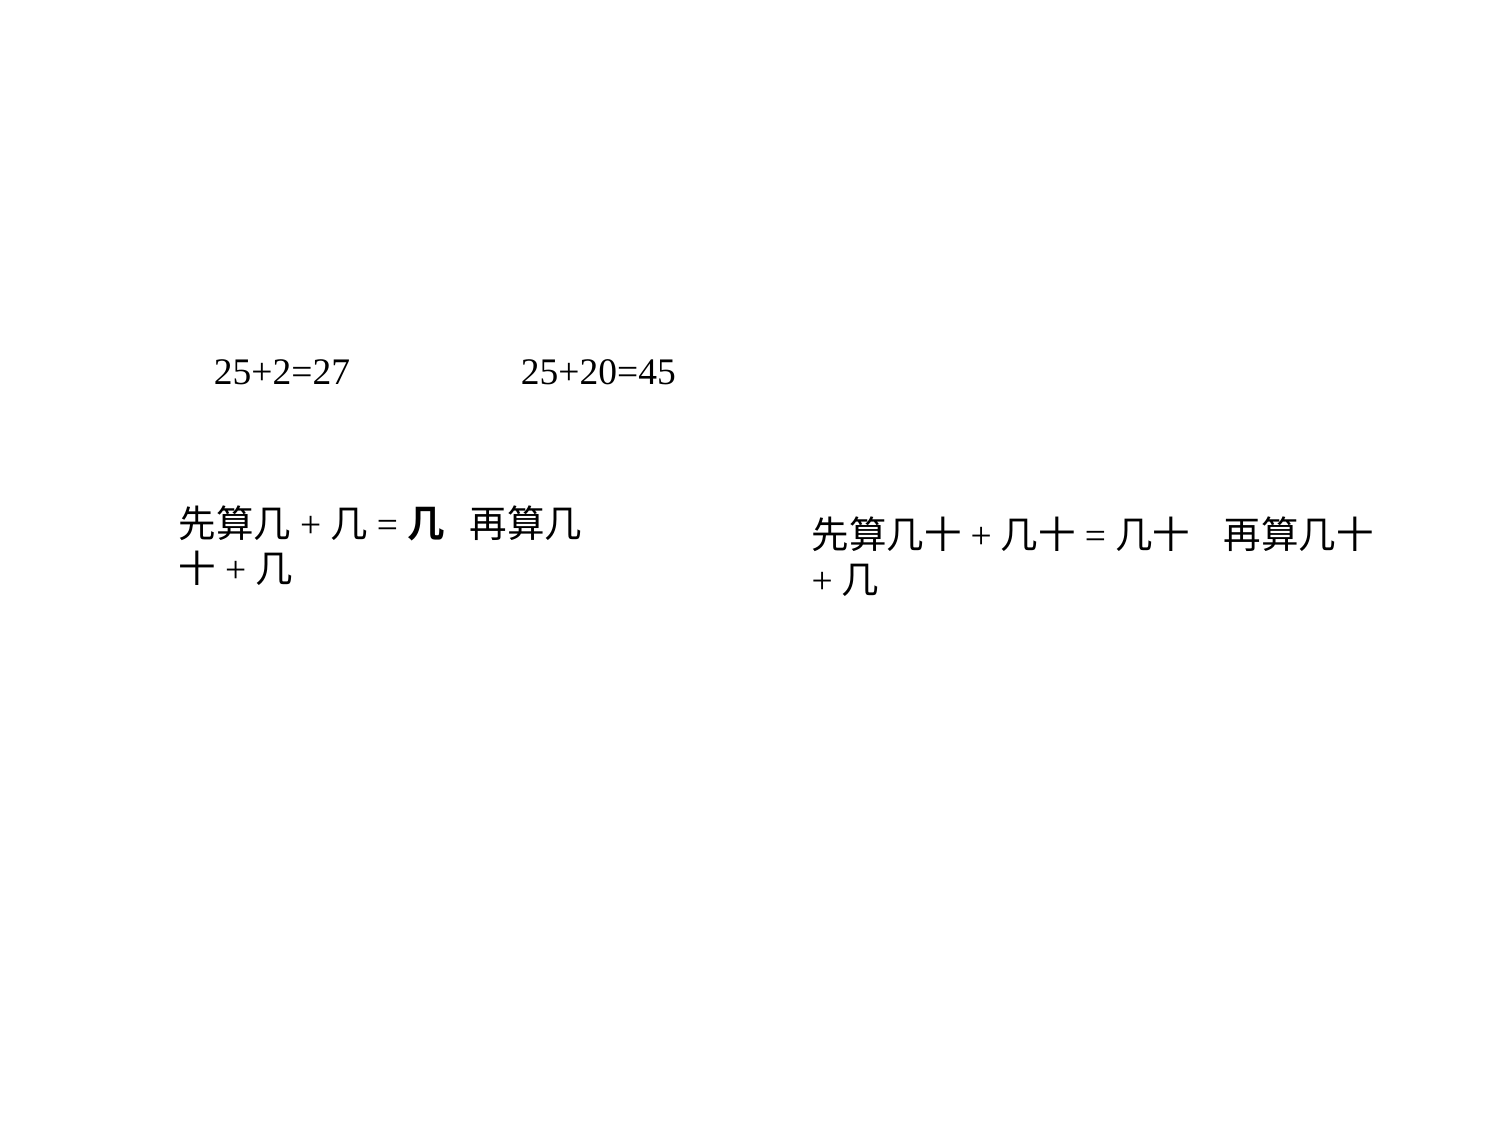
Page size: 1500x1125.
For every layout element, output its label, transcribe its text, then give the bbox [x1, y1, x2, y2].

text_box 先算几+几=几 再算几十+几 [163, 492, 633, 597]
text_box 先算几十+几十=几十 再算几十+几 [796, 503, 1465, 654]
text_box 25+2=27 25+20=45 [199, 339, 1418, 400]
